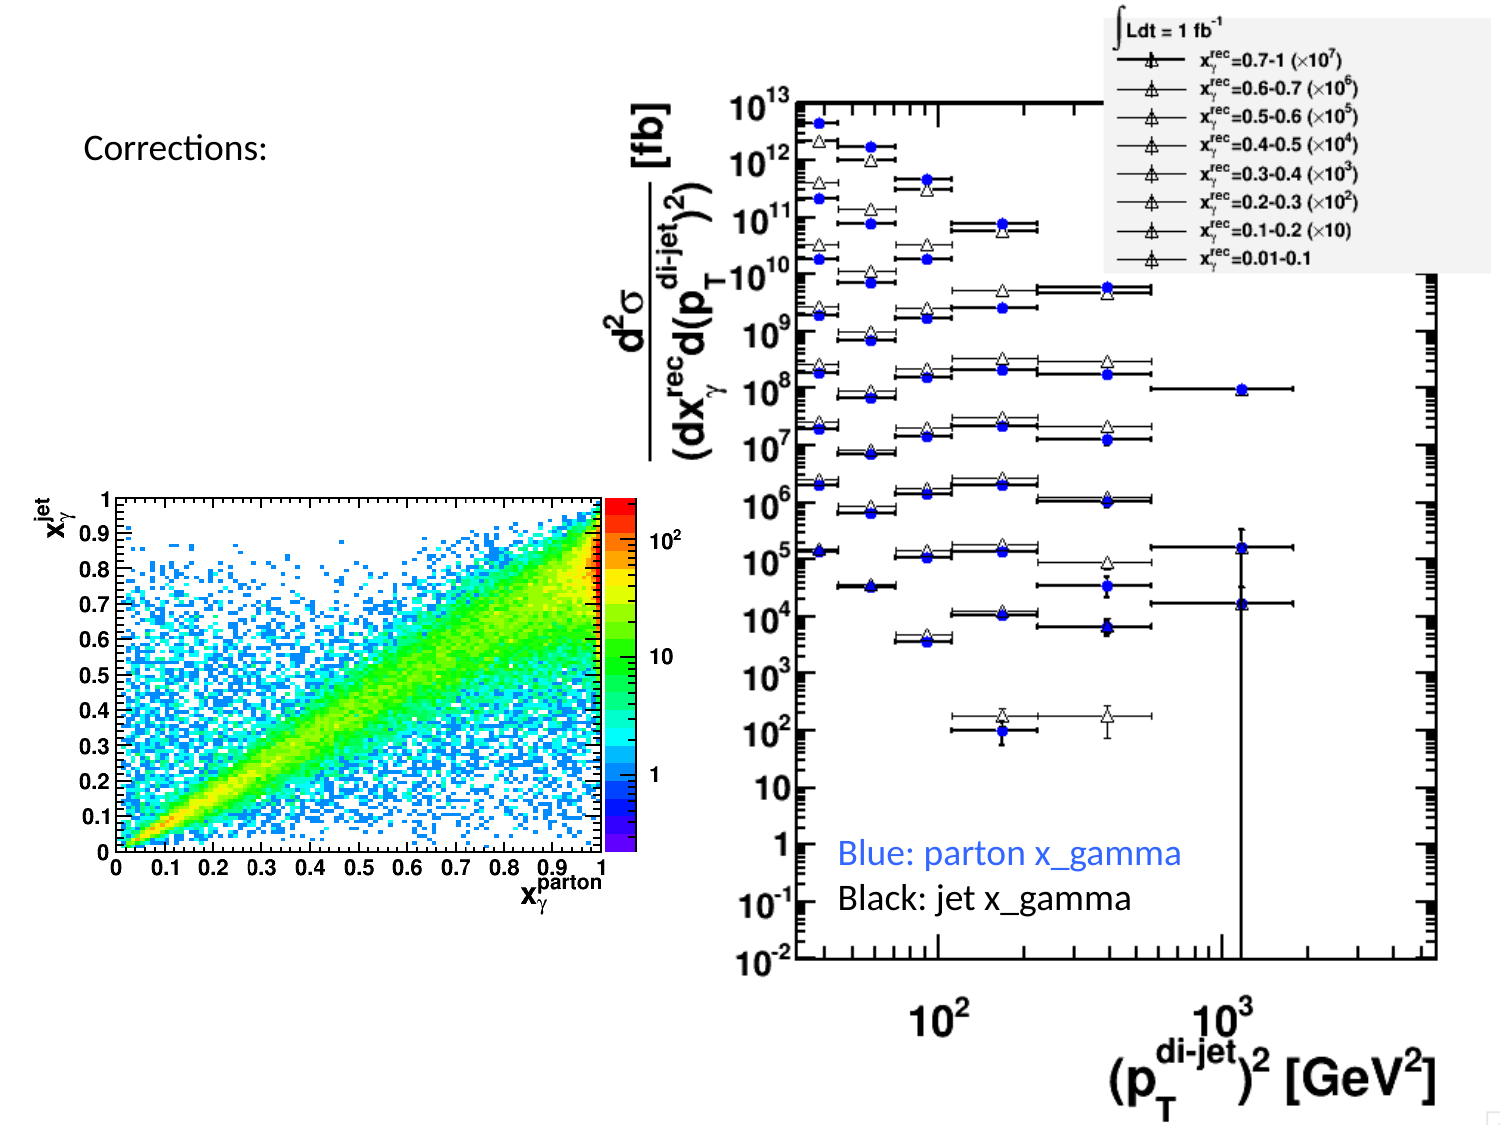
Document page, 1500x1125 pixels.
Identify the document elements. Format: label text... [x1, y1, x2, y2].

text_box Corrections: [68, 115, 284, 176]
picture [31, 0, 1500, 1125]
